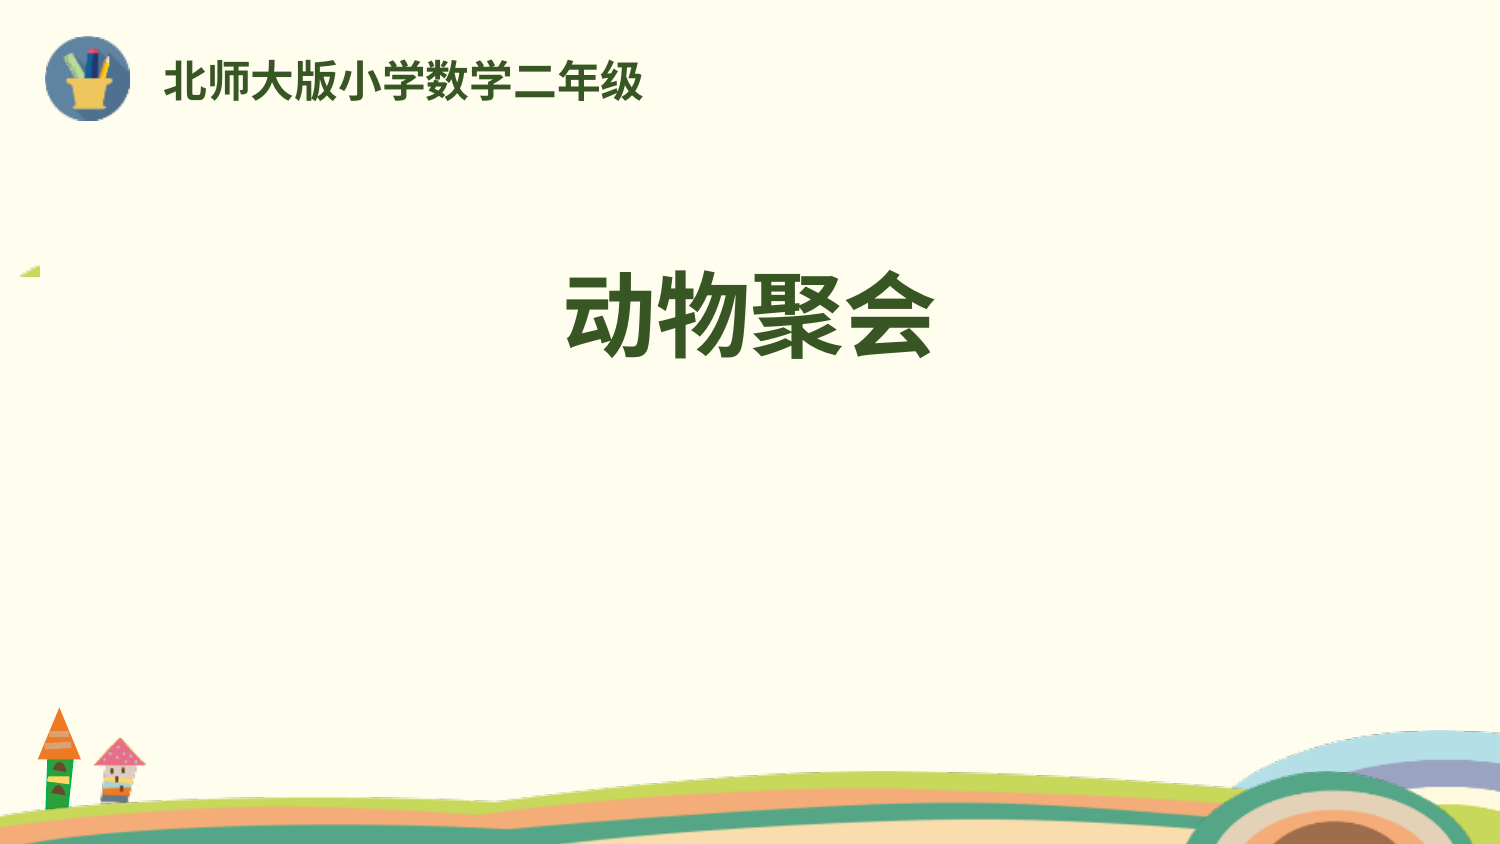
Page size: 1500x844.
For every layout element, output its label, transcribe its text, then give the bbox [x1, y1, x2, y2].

text_box 北师大版小学数学二年级 [152, 48, 657, 113]
picture [0, 0, 1500, 250]
text_box 动物聚会 [0, 250, 1500, 375]
picture [0, 375, 1500, 844]
